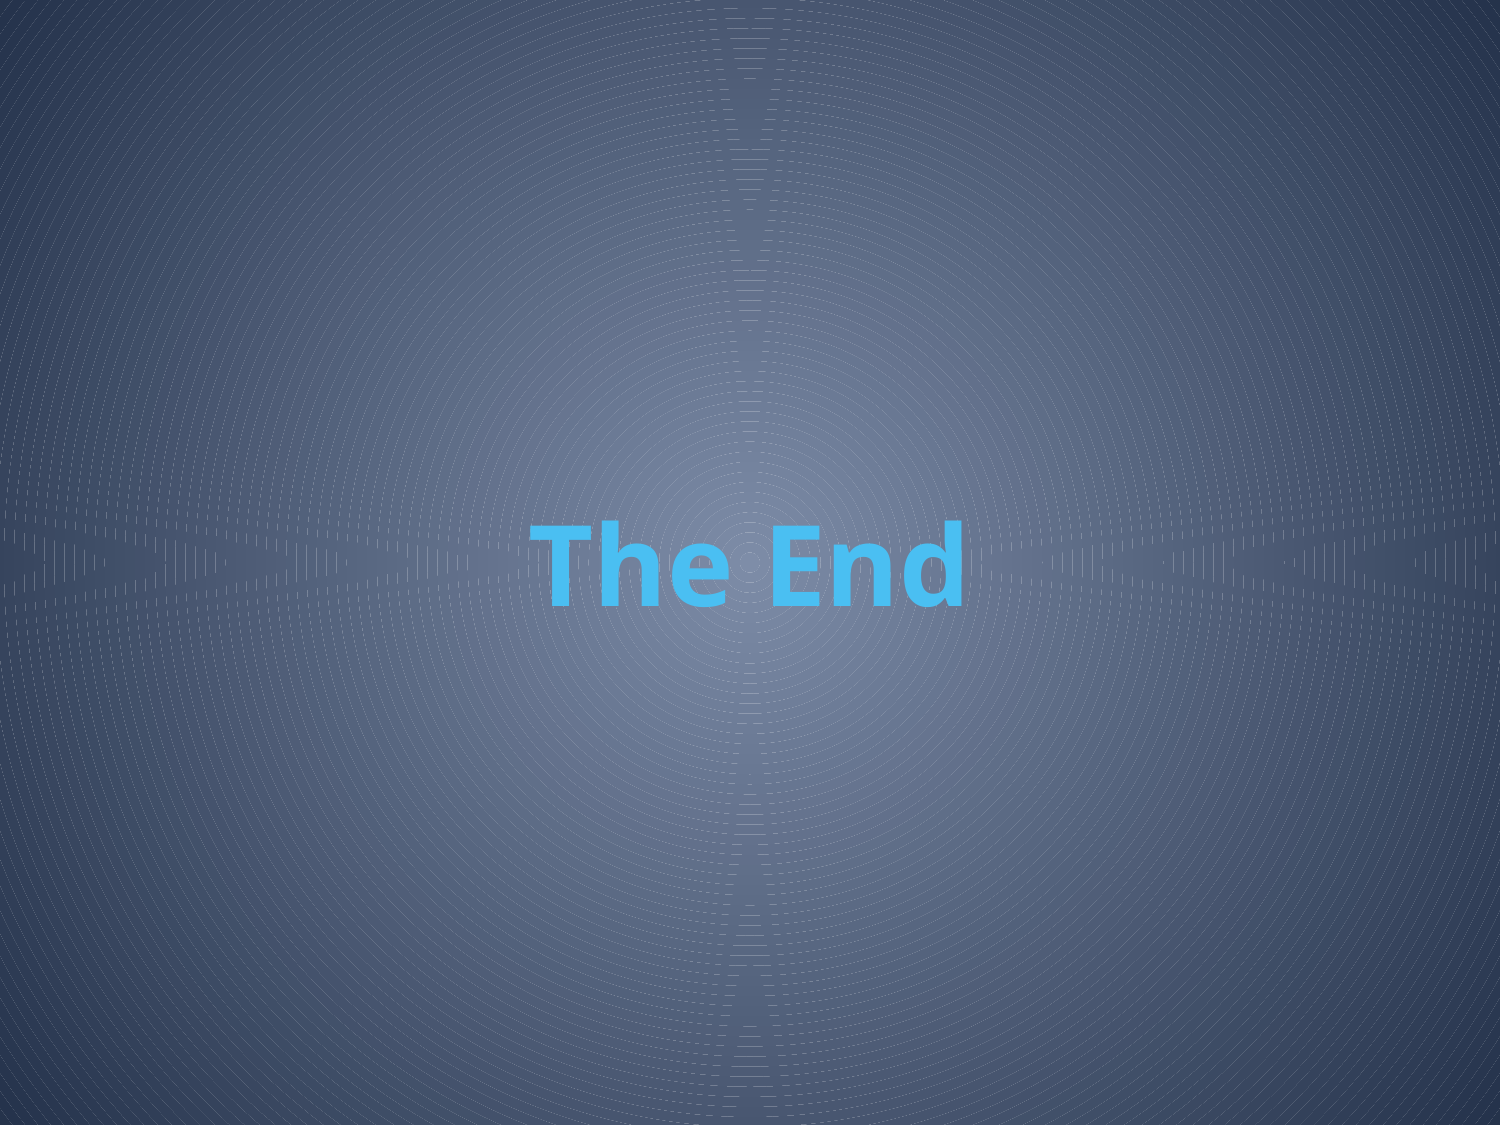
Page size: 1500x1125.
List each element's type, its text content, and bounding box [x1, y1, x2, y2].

text_box The End [112, 486, 1388, 637]
